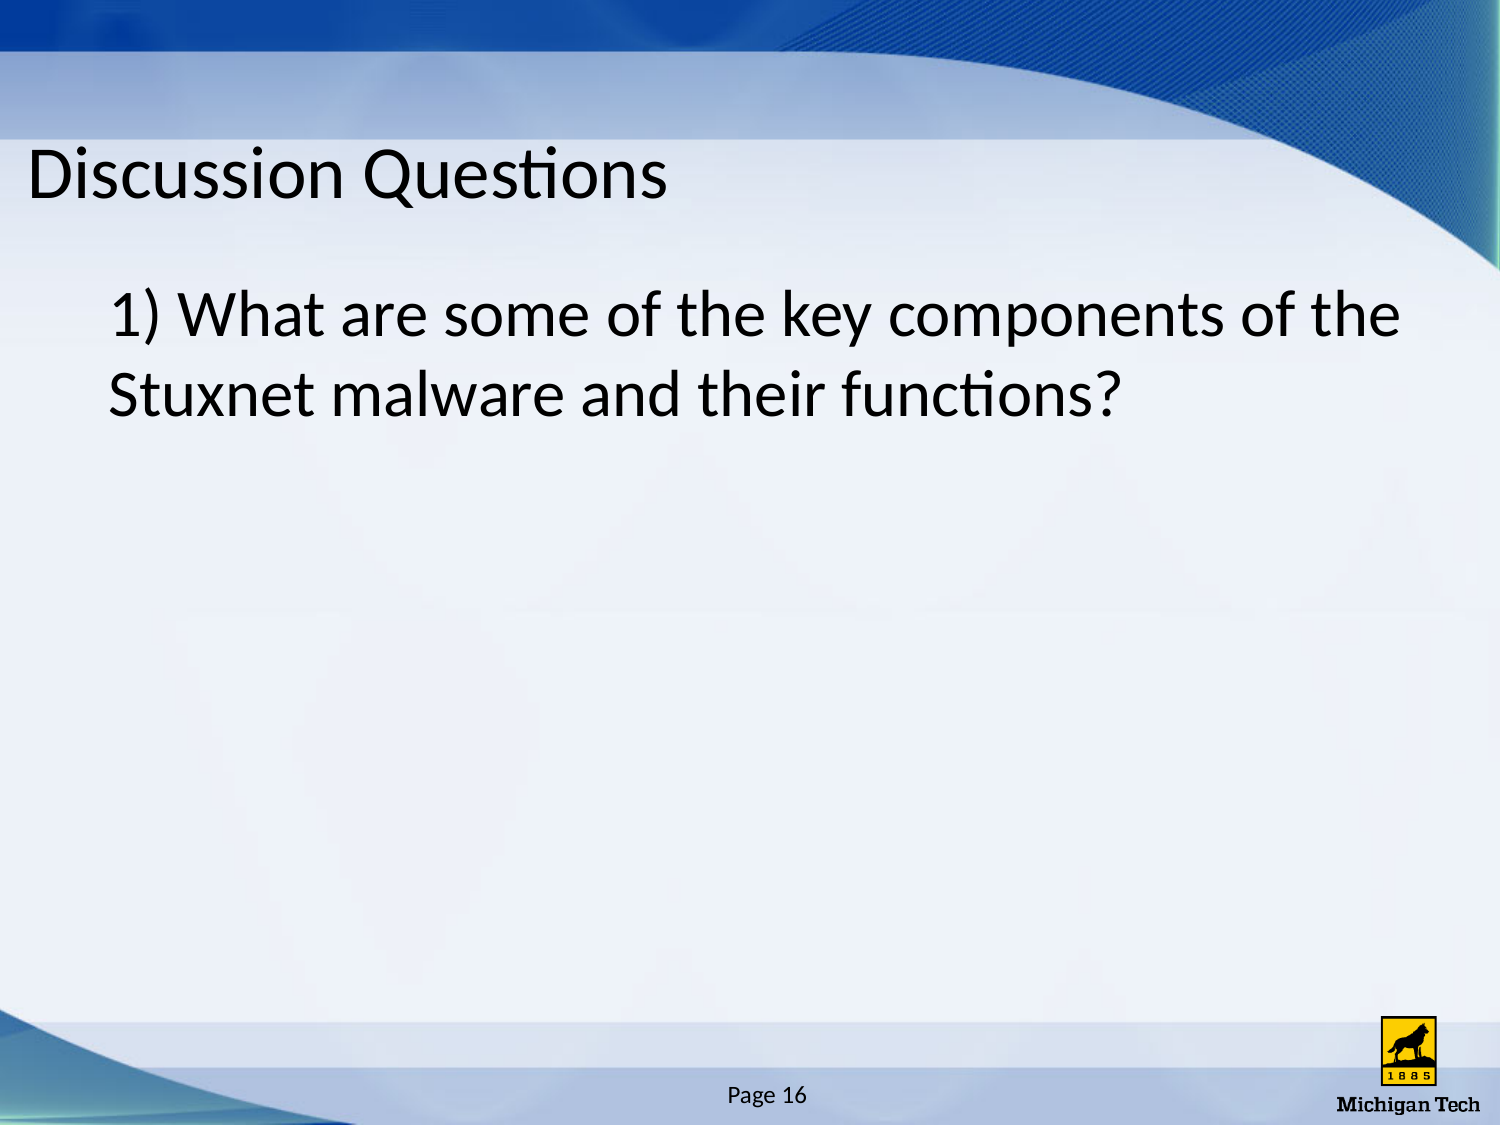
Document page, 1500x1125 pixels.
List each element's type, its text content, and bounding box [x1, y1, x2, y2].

list 1) What are some of the key components of the Stuxnet malware and their functions? [75, 262, 1425, 1063]
picture [0, 0, 1500, 1125]
title Discussion Questions [12, 75, 1263, 263]
